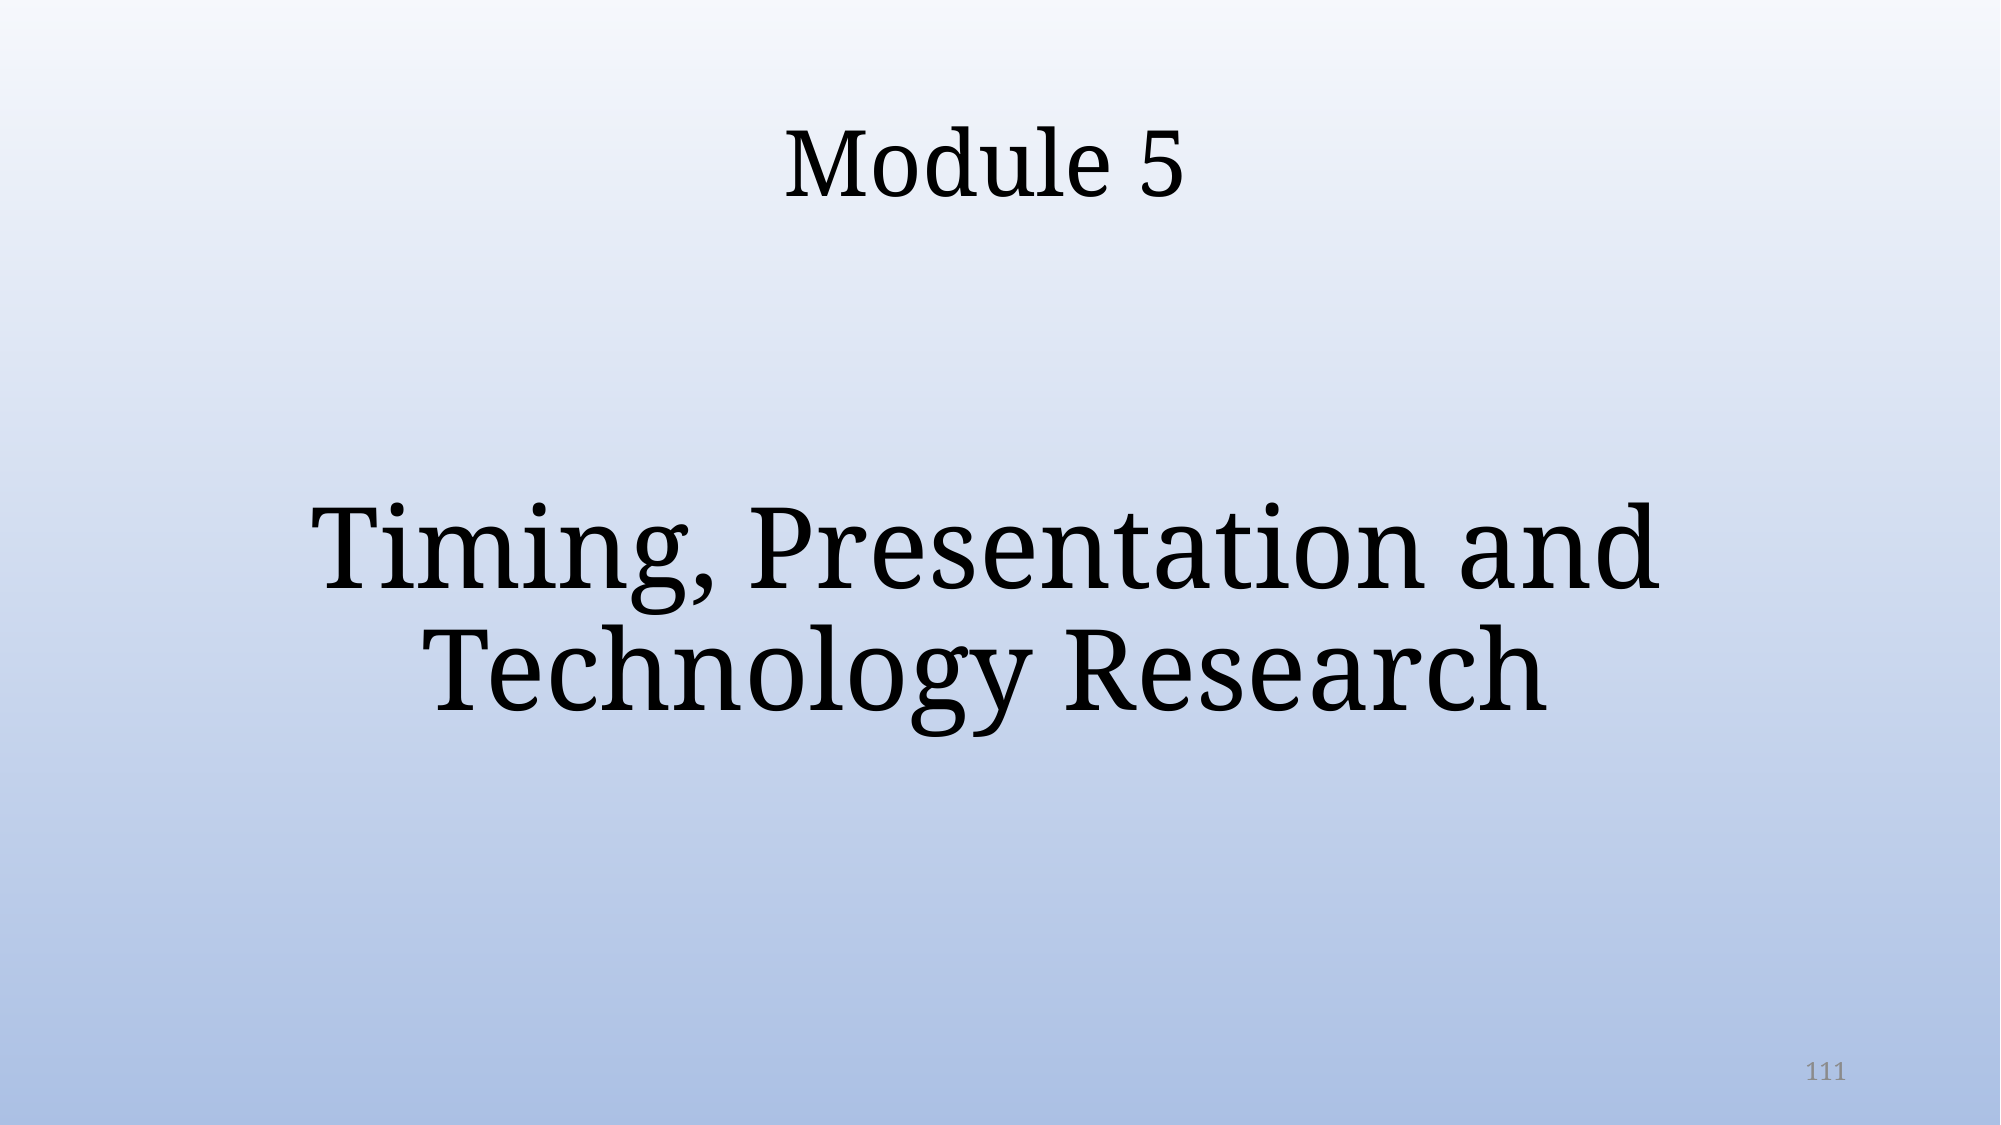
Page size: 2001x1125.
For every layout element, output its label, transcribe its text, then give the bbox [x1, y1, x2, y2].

list Timing, Presentation and Technology Research [123, 484, 1849, 617]
slide_number 111 [1412, 1042, 1863, 1103]
title Module 5 [123, 57, 1849, 276]
